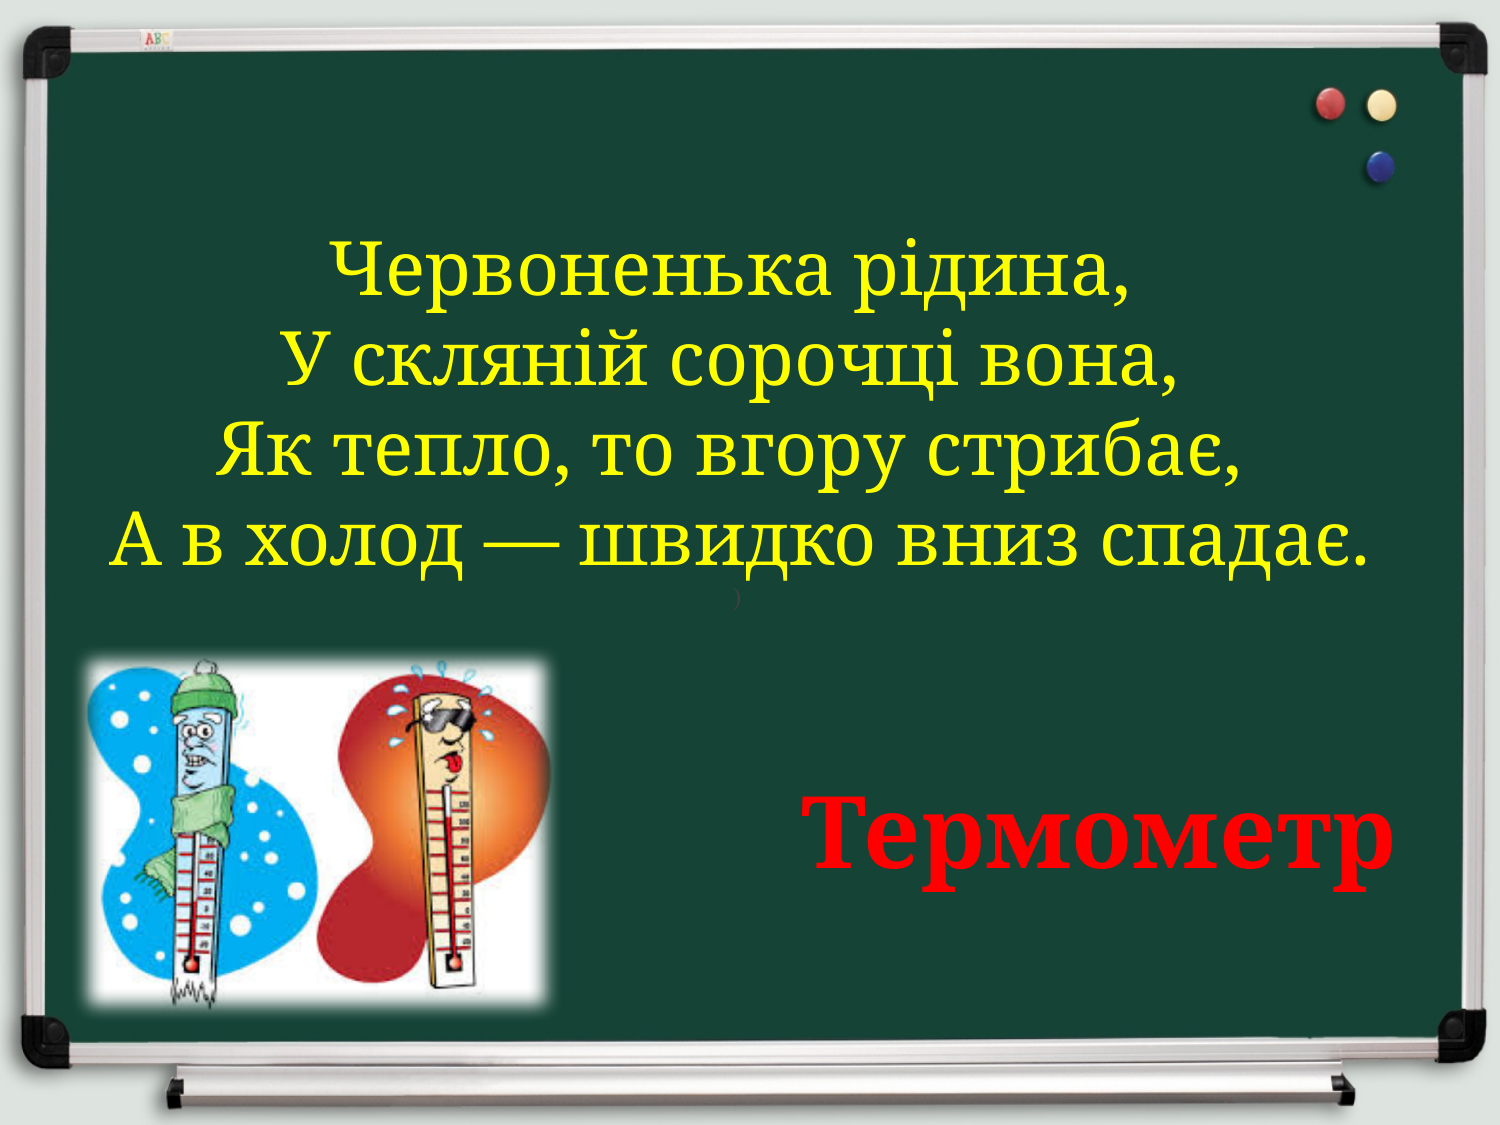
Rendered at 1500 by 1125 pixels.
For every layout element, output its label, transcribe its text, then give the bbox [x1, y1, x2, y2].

text_box Термометр [787, 761, 1413, 897]
text_box Червоненька рідина, У скляній сорочці вона, Як тепло, то вгору стрибає, А в холод — швидко вниз спадає. ) [94, 212, 1386, 618]
picture [0, 0, 1500, 1125]
